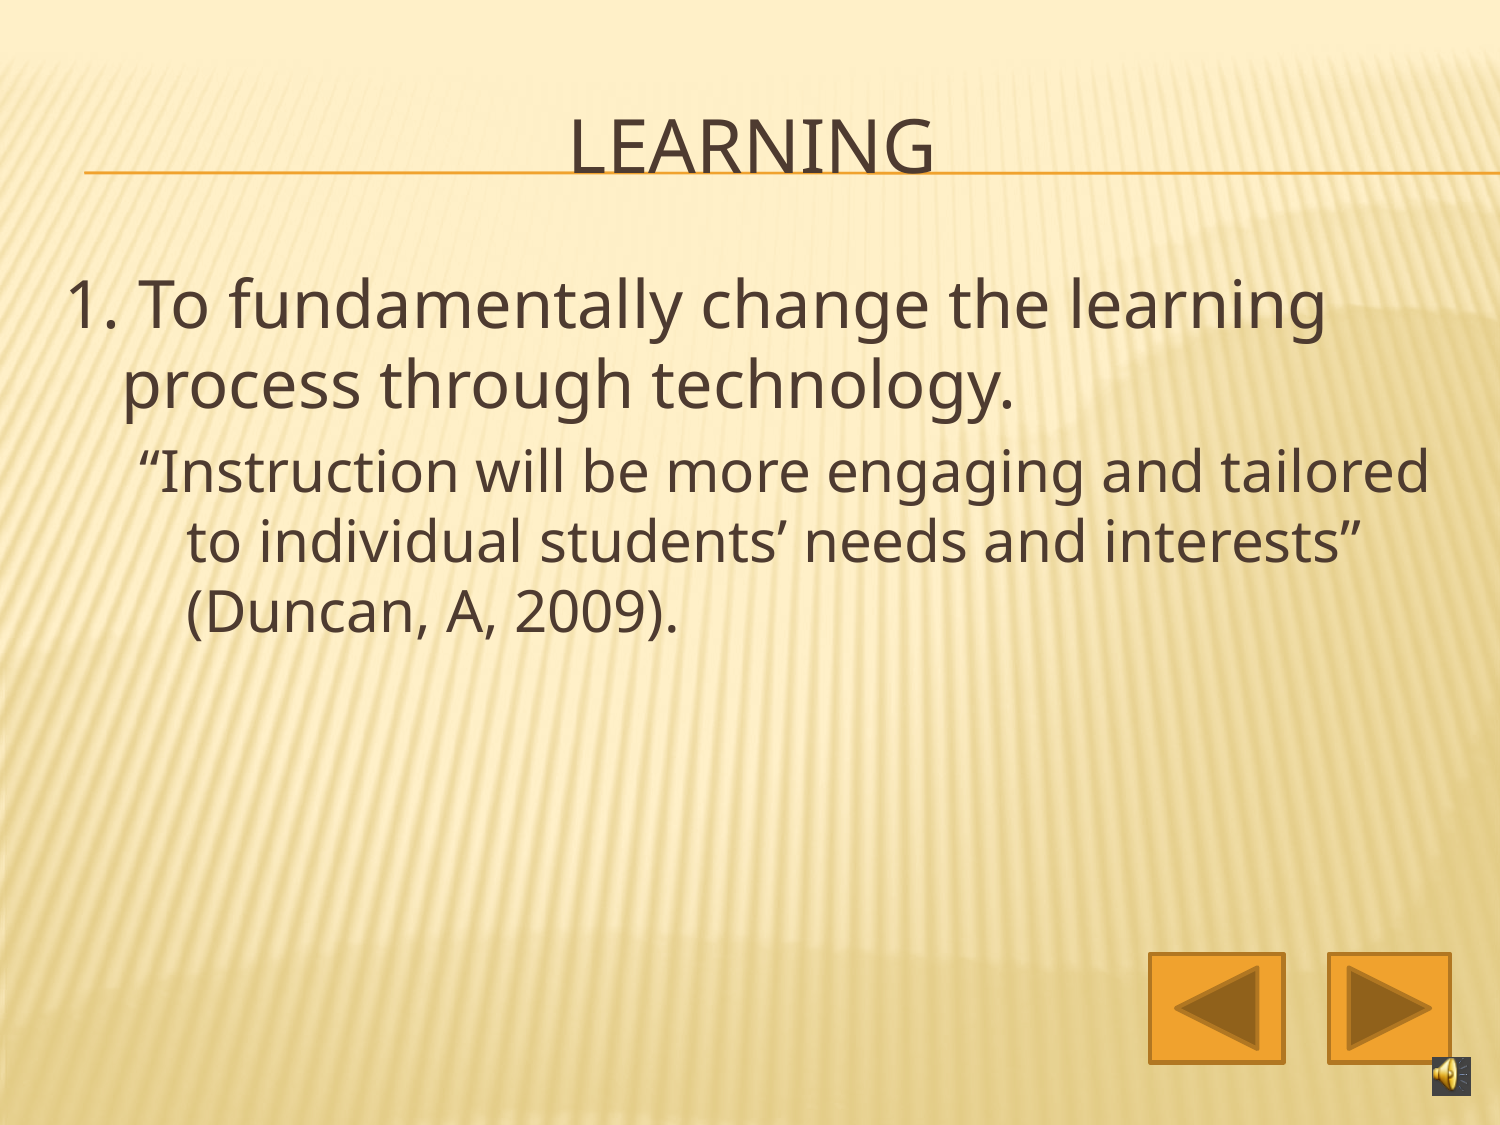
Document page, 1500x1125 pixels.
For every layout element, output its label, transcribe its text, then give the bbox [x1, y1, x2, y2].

title Learning [50, 75, 1475, 213]
text_box [1148, 952, 1286, 1065]
text_box [112, 350, 1413, 456]
text_box [1327, 952, 1452, 1065]
picture [1431, 1056, 1472, 1097]
list 1. To fundamentally change the learning process through technology. “Instruction will be more engaging and tailored to individual students’ needs and interests” (Duncan, A, 2009). [50, 254, 1475, 998]
